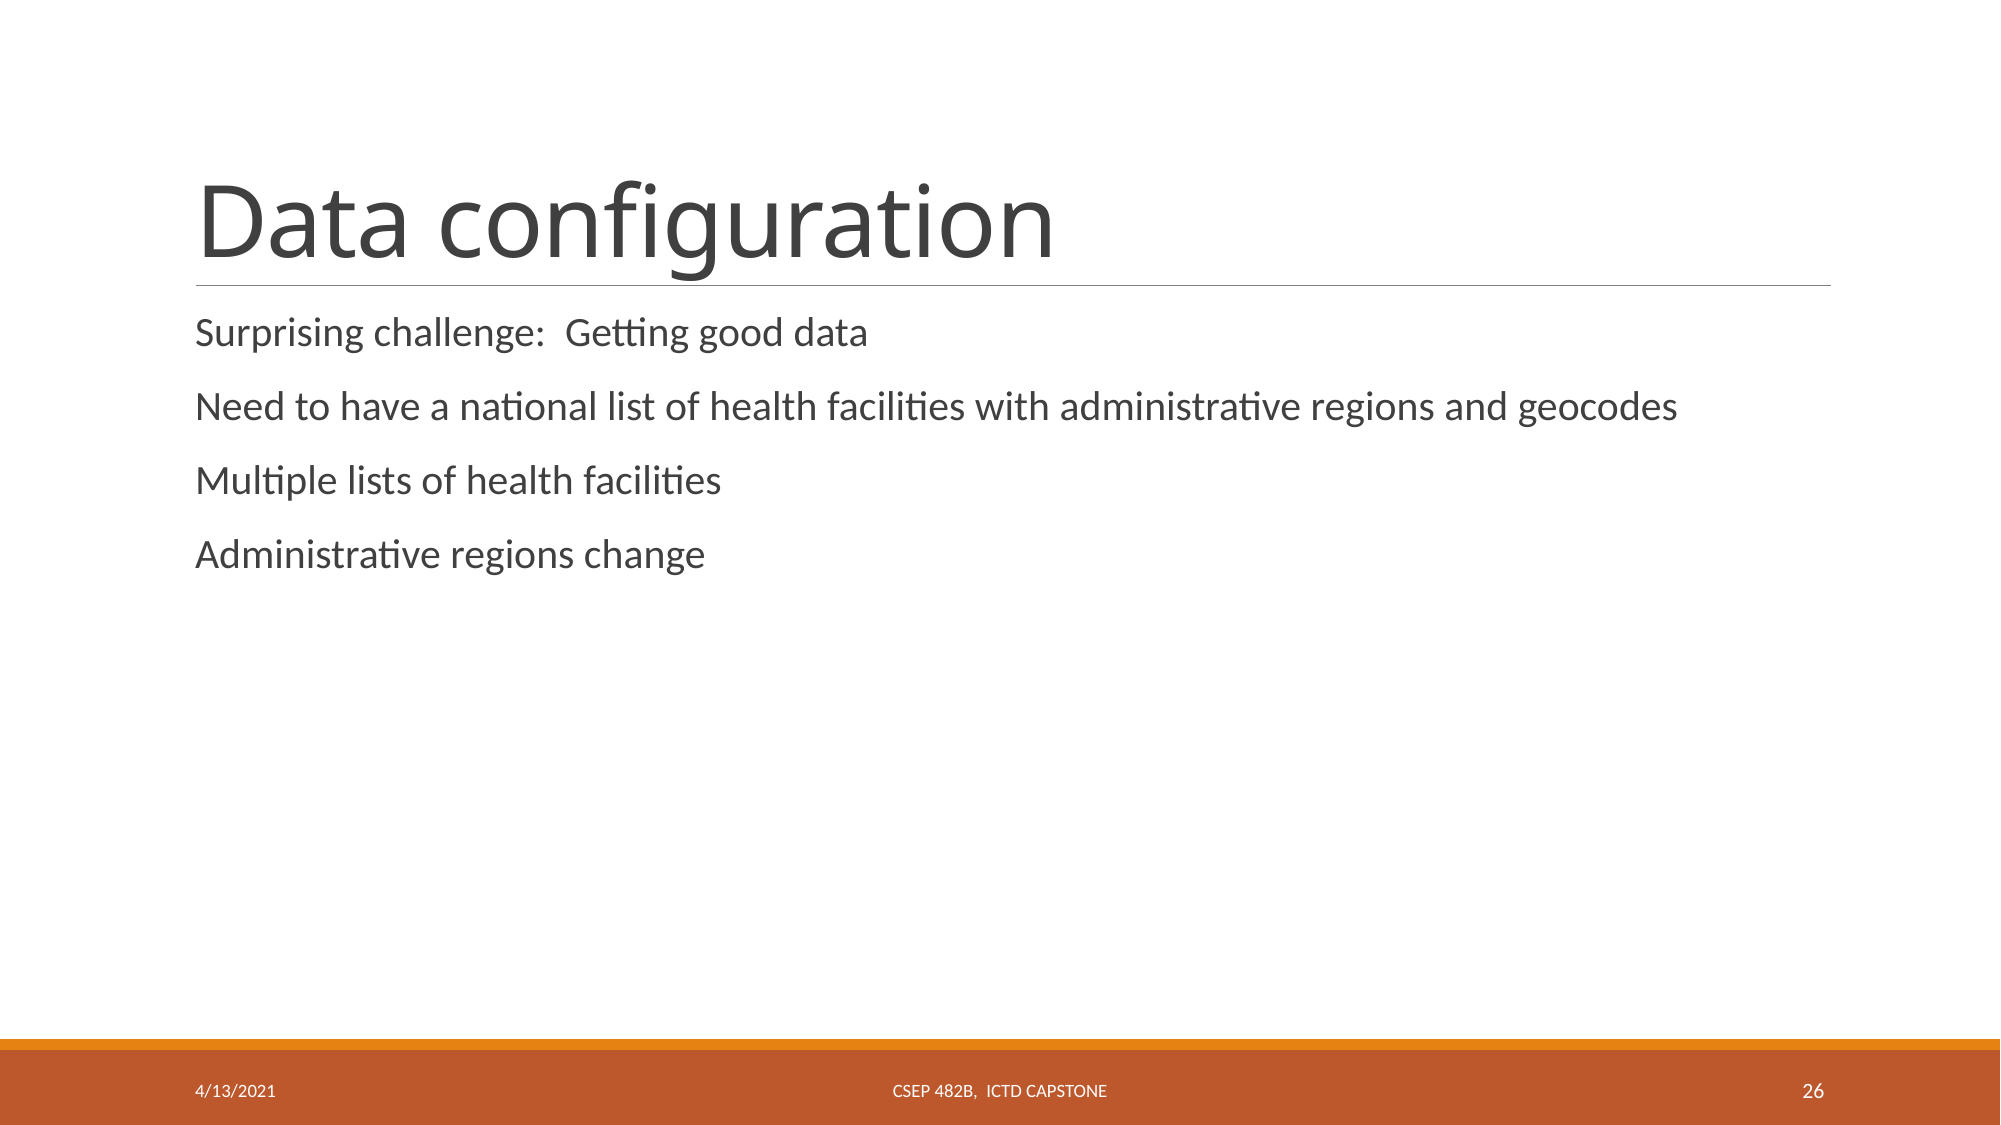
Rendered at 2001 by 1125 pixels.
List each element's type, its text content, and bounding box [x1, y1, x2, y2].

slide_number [180, 1059, 586, 1120]
title Data configuration [180, 47, 1830, 285]
slide_number 26 [1624, 1059, 1840, 1120]
footer CSEP 482B, ICTD Capstone [604, 1059, 1396, 1120]
list Surprising challenge: Getting good data Need to have a national list of health facilities with administrative regions and geocodes Multiple lists of health facilities Administrative regions change [180, 302, 1830, 963]
